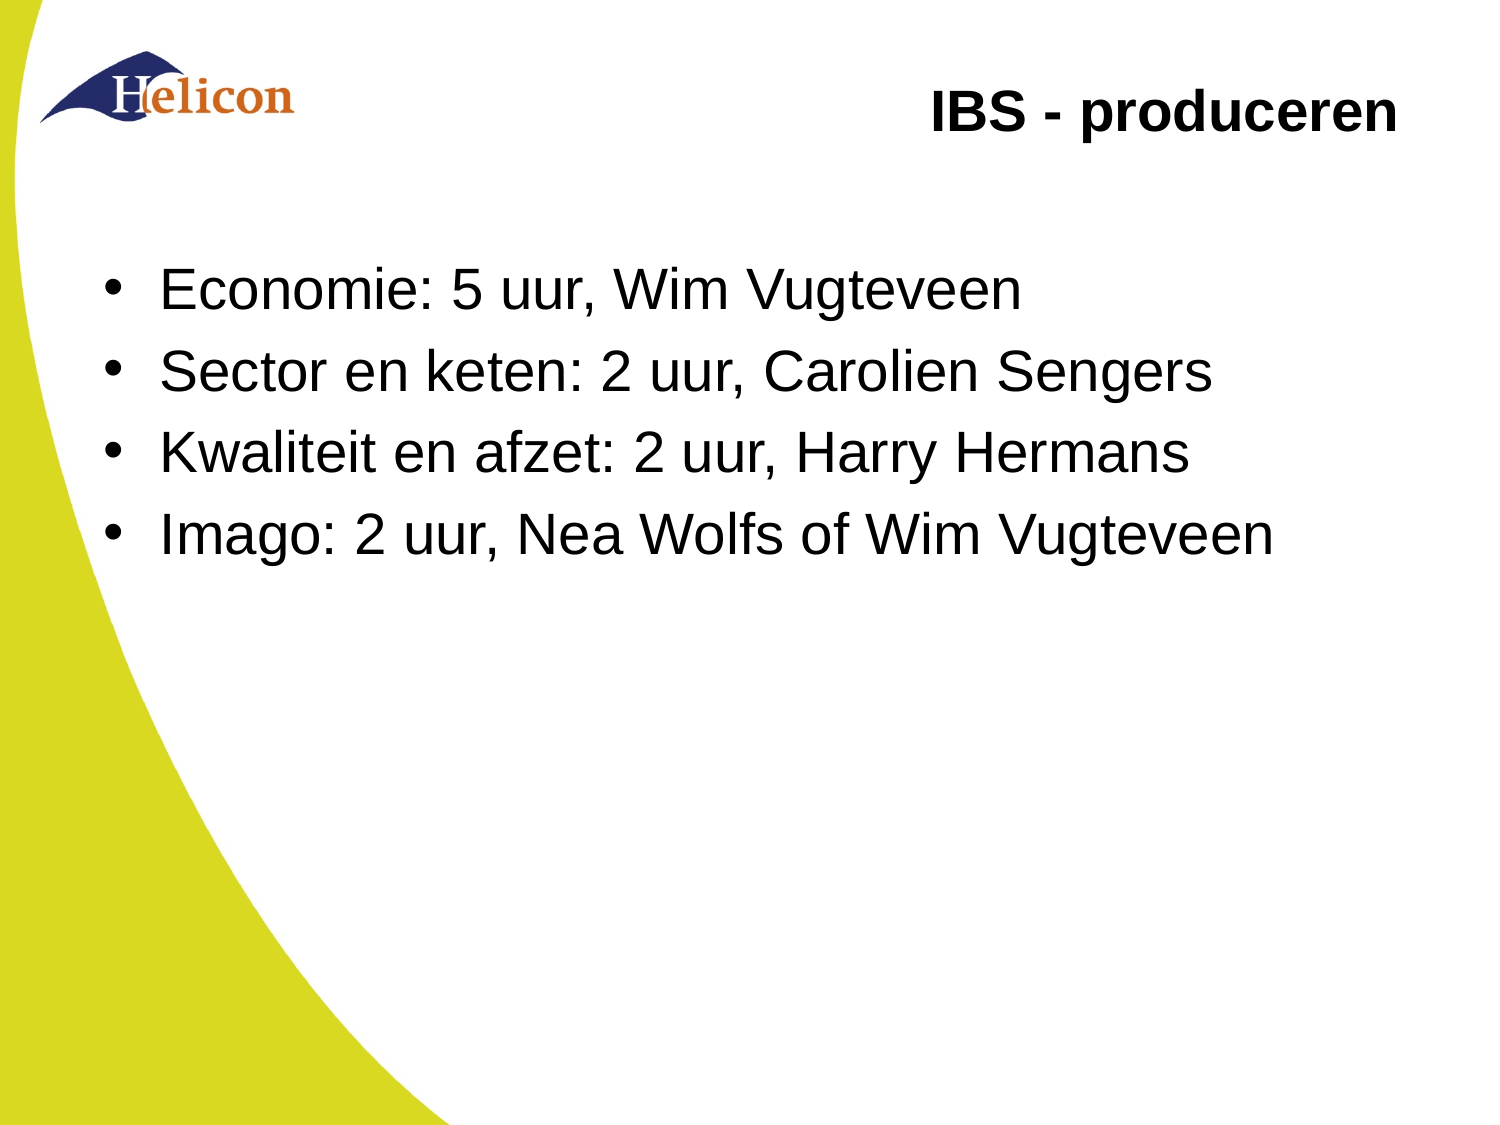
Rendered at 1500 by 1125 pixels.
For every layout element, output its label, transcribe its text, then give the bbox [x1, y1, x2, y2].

list Economie: 5 uur, Wim Vugteveen Sector en keten: 2 uur, Carolien Sengers Kwaliteit en afzet: 2 uur, Harry Hermans Imago: 2 uur, Nea Wolfs of Wim Vugteveen [88, 243, 1331, 1053]
title IBS - produceren [324, 54, 1415, 161]
picture [0, 0, 1500, 1125]
